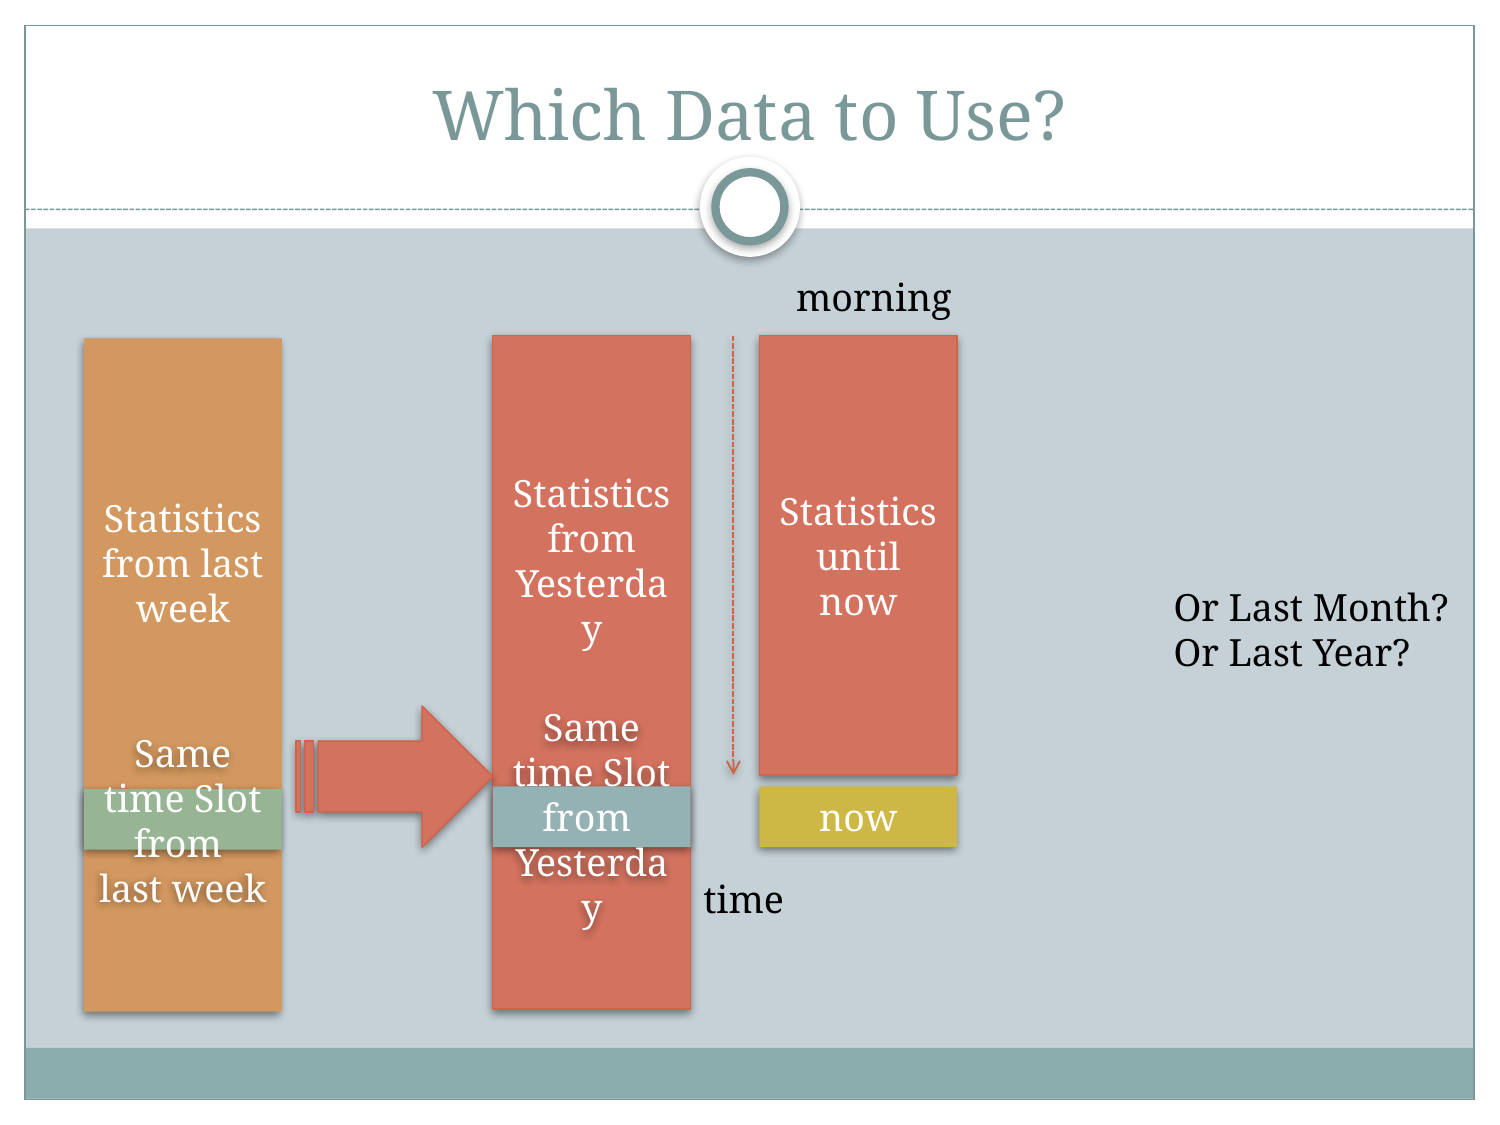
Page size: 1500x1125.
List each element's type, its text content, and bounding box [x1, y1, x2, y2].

text_box Statistics from last week [83, 858, 282, 1012]
text_box Statistics from last week [83, 338, 282, 787]
text_box [304, 740, 314, 813]
text_box [295, 740, 301, 813]
text_box Or Last Month? Or Last Year? [1158, 576, 1464, 682]
text_box morning [781, 266, 967, 327]
title Which Data to Use? [49, 37, 1450, 162]
text_box now [759, 786, 958, 848]
text_box Same time Slot from Yesterday [492, 786, 691, 848]
text_box time [697, 868, 799, 929]
text_box Statistics from Yesterday [492, 857, 691, 1010]
text_box Statistics until now [759, 335, 958, 776]
text_box Same time Slot from last week [83, 789, 282, 850]
text_box Statistics from Yesterday [492, 335, 691, 784]
text_box [317, 705, 494, 848]
